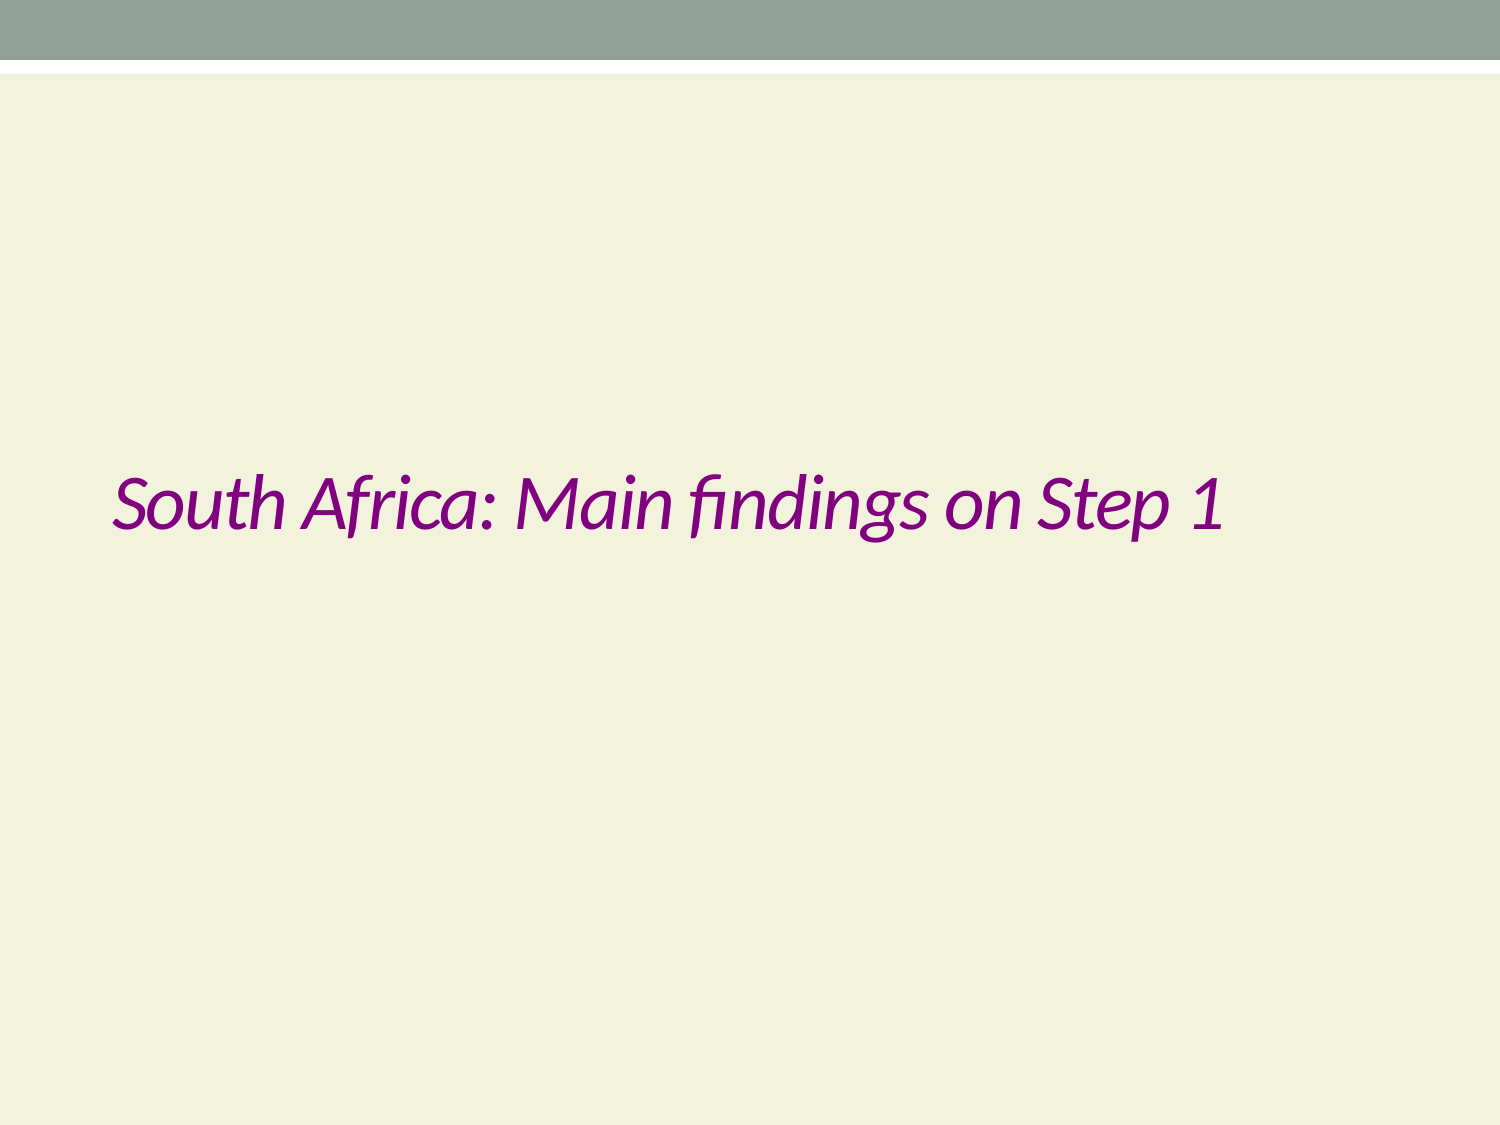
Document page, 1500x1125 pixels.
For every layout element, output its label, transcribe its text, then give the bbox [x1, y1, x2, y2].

title South Africa: Main findings on Step 1 [75, 397, 1263, 598]
